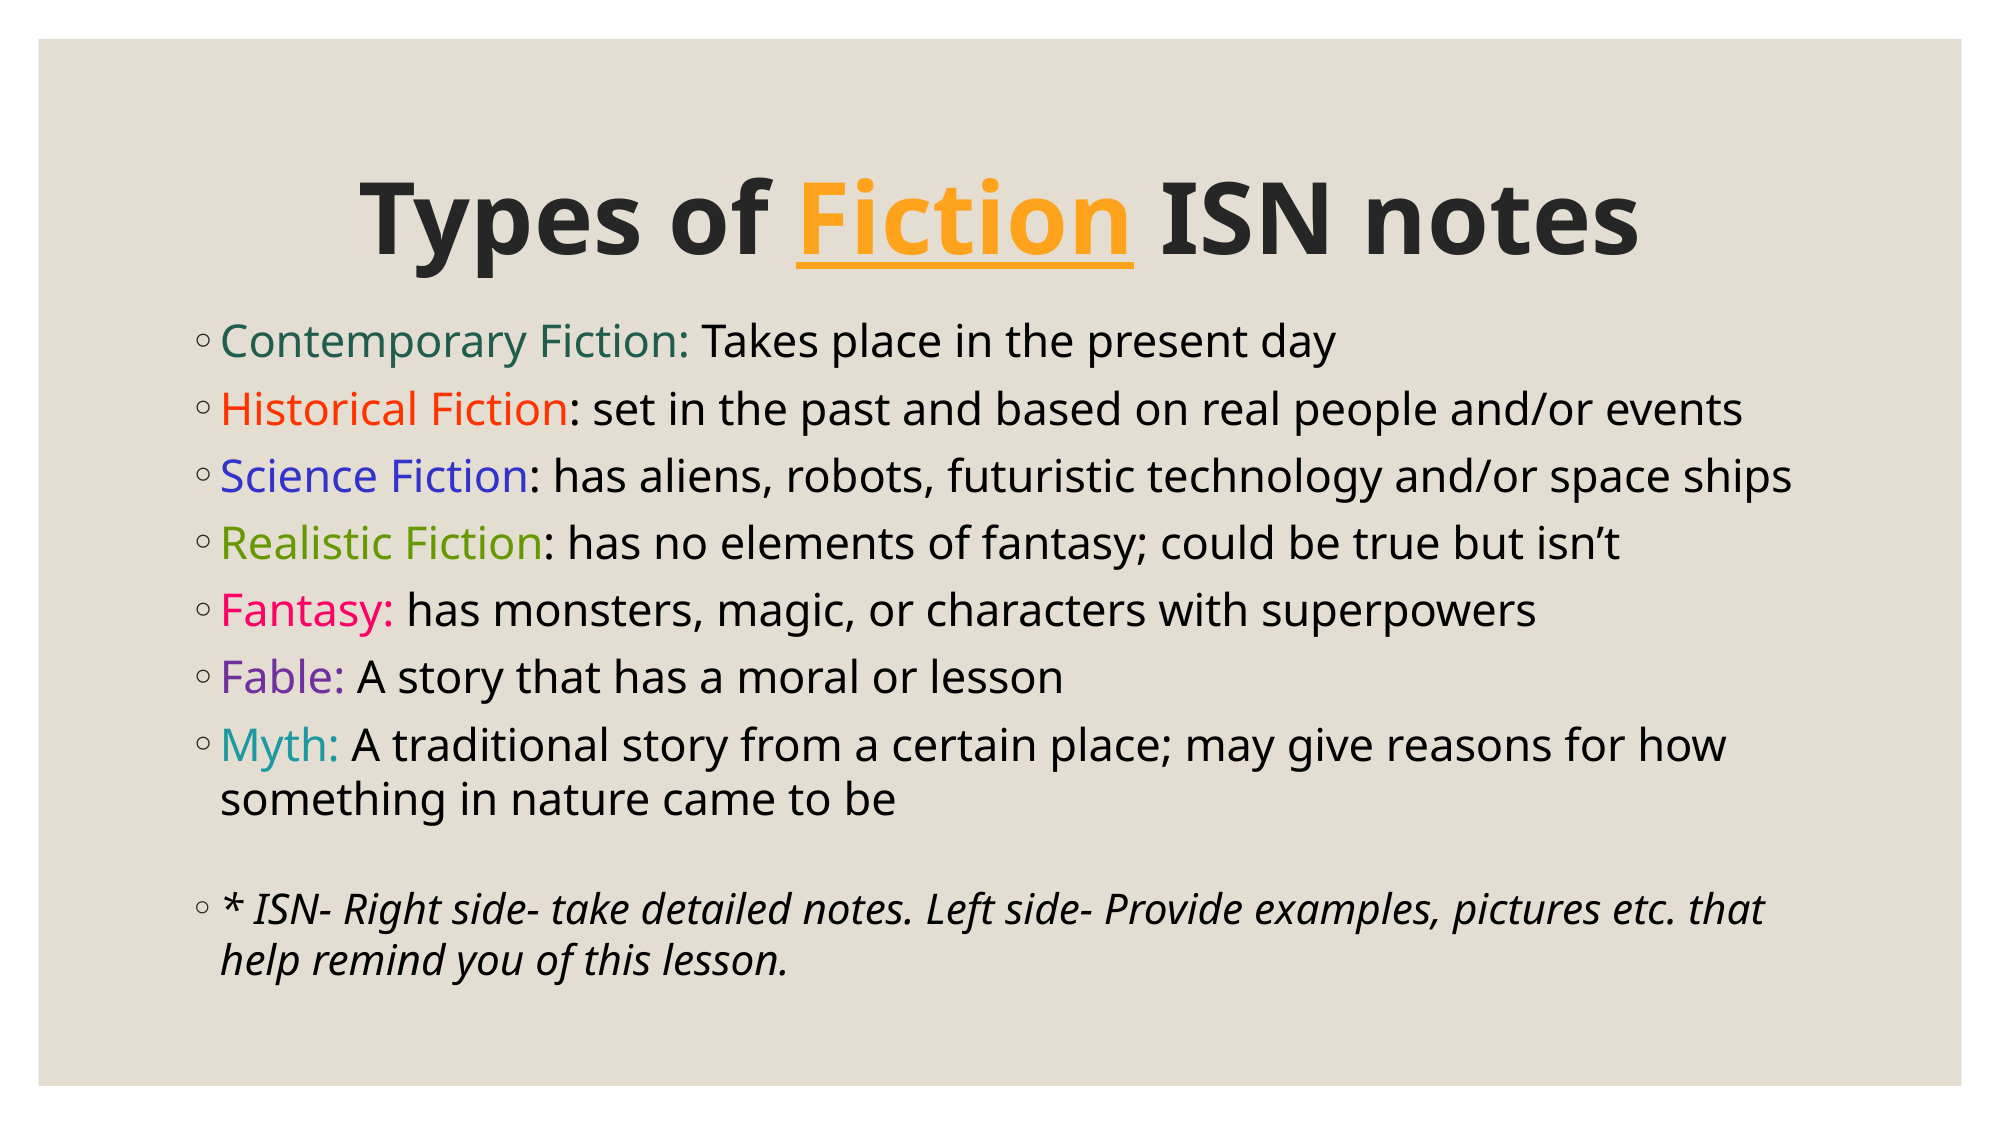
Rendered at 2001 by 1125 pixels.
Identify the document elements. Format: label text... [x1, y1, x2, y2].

title Types of Fiction ISN notes [174, 105, 1825, 305]
list Contemporary Fiction: Takes place in the present day Historical Fiction: set in the past and based on real people and/or events Science Fiction: has aliens, robots, futuristic technology and/or space ships Realistic Fiction: has no elements of fantasy; could be true but isn’t Fantasy: has monsters, magic, or characters with superpowers Fable: A story that has a moral or lesson Myth: A traditional story from a certain place; may give reasons for how something in nature came to be * ISN- Right side- take detailed notes. Left side- Provide examples, pictures etc. that help remind you of this lesson. [174, 305, 1825, 1053]
